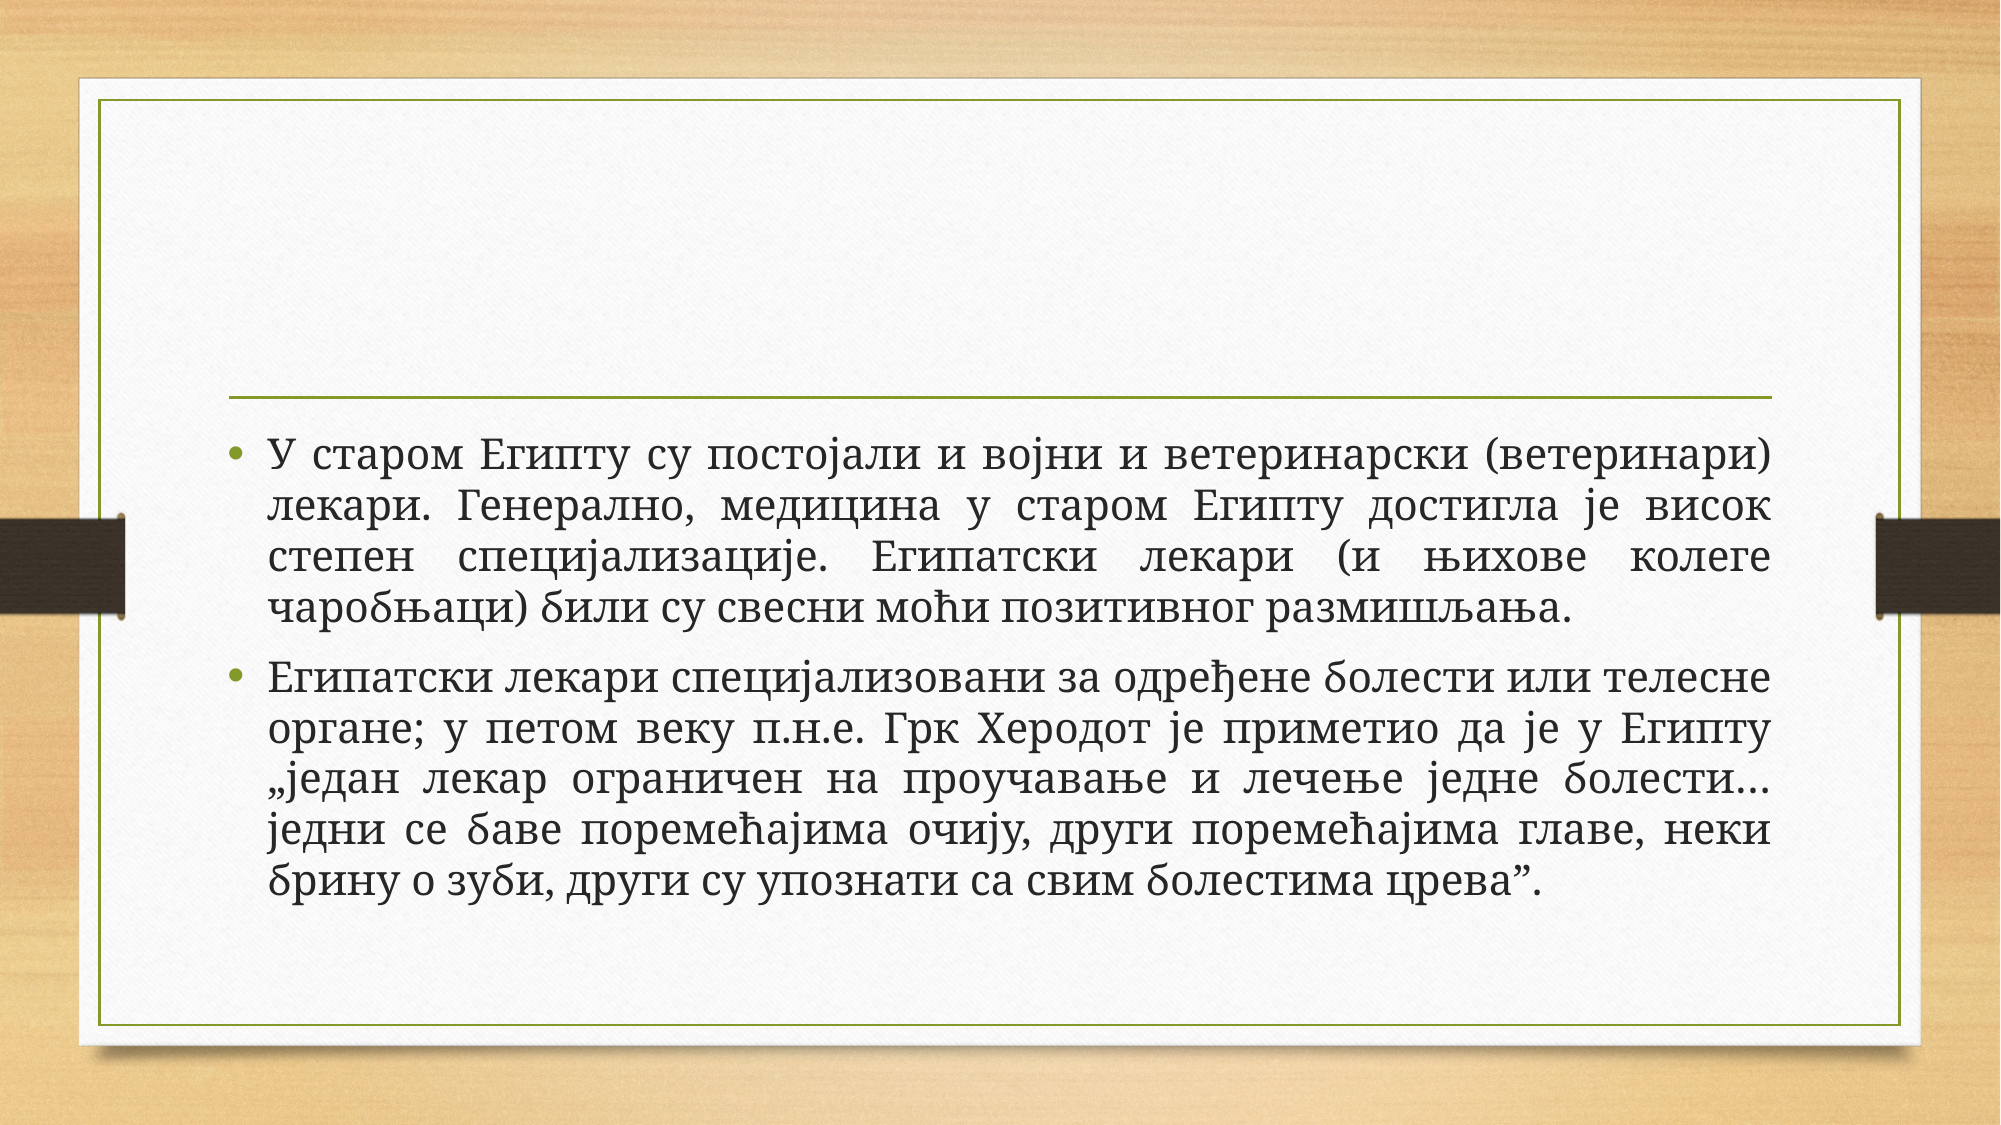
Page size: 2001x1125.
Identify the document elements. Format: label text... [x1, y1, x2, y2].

picture [0, 0, 2001, 1125]
list У старом Египту су постојали и војни и ветеринарски (ветеринари) лекари. Генерално, медицина у старом Египту достигла је висок степен специјализације. Египатски лекари (и њихове колеге чаробњаци) били су свесни моћи позитивног размишљања. Египатски лекари специјализовани за одређене болести или телесне органе; у петом веку п.н.е. Грк Херодот је приметио да је у Египту „један лекар ограничен на проучавање и лечење једне болести… једни се баве поремећајима очију, други поремећајима главе, неки брину о зуби, други су упознати са свим болестима црева”. [212, 419, 1788, 964]
